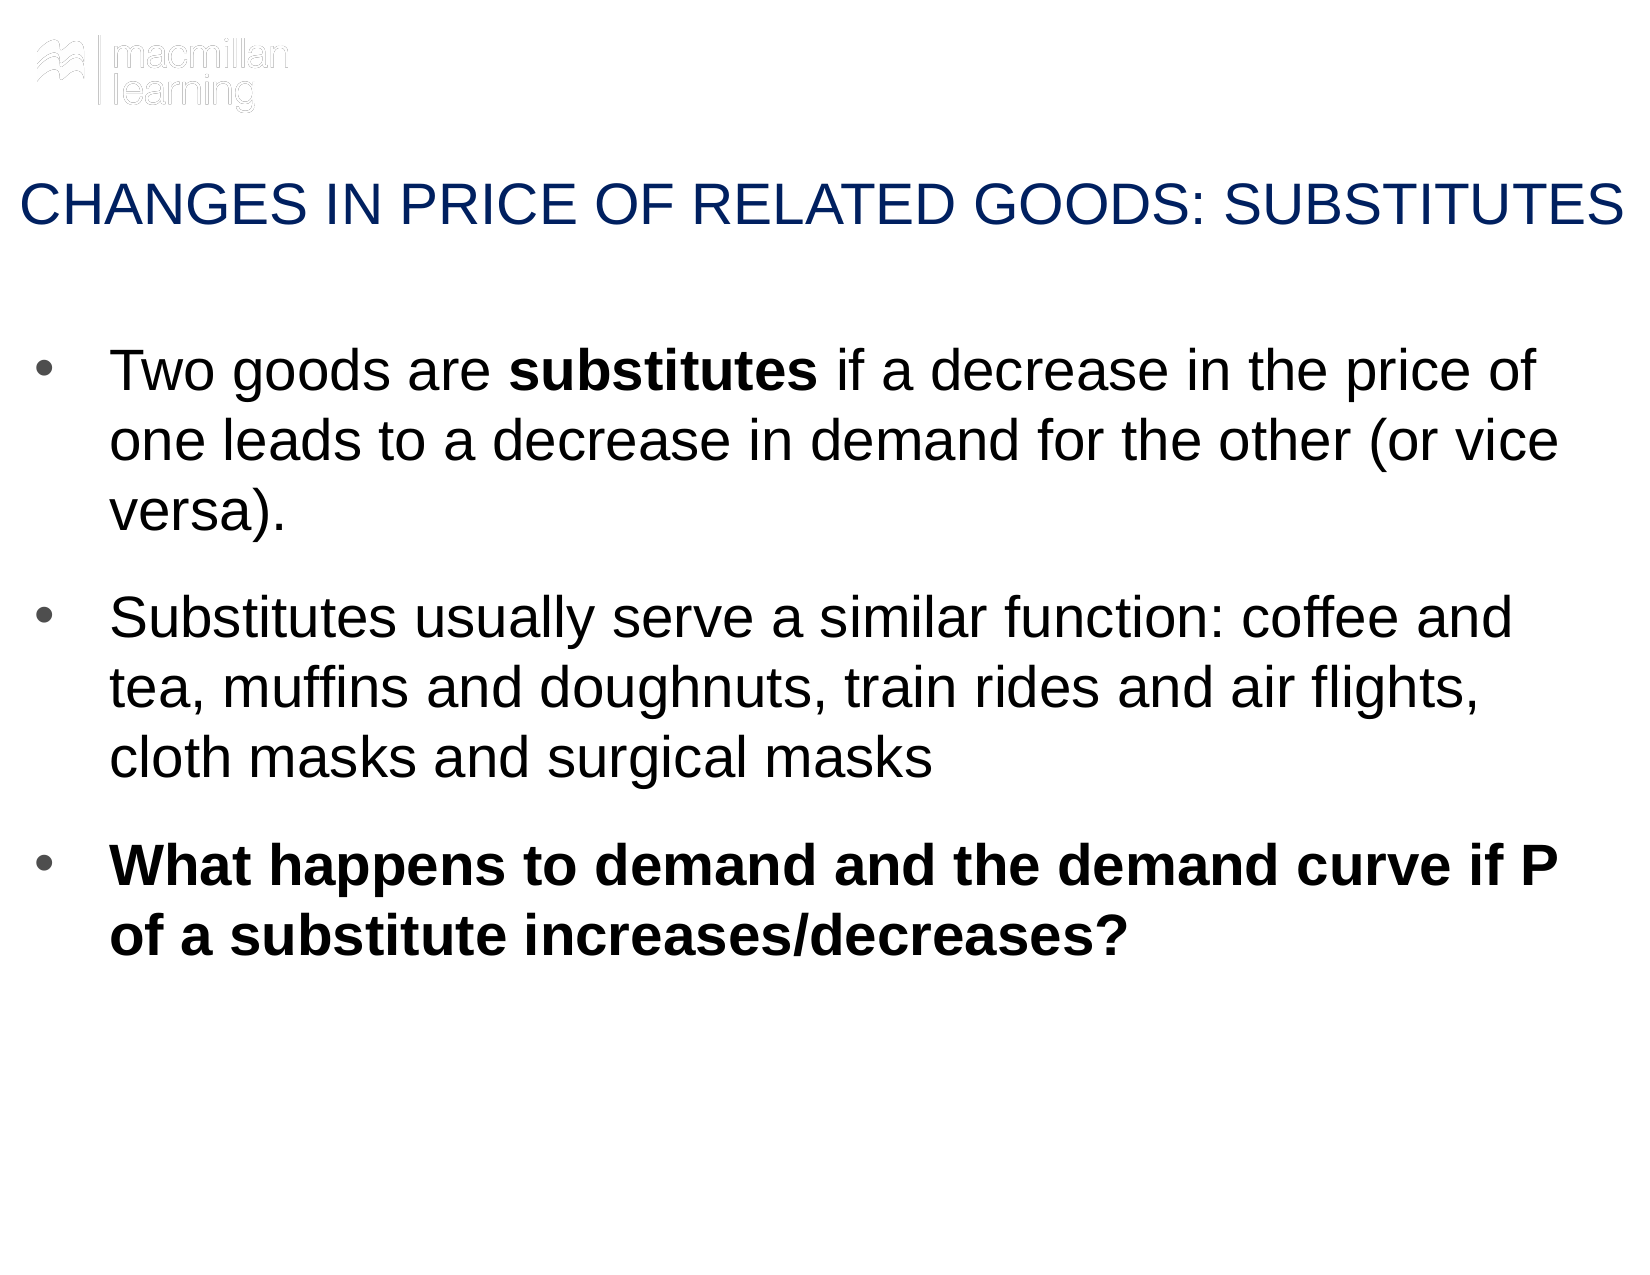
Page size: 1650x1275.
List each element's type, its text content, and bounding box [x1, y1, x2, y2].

picture [37, 35, 288, 113]
title CHANGES IN PRICE OF RELATED GOODS: SUBSTITUTES [3, 120, 1644, 282]
list Two goods are substitutes if a decrease in the price of one leads to a decrease in demand for the other (or vice versa). Substitutes usually serve a similar function: coffee and tea, muffins and doughnuts, train rides and air flights, cloth masks and surgical masks What happens to demand and the demand curve if P of a substitute increases/decreases? [19, 317, 1628, 985]
